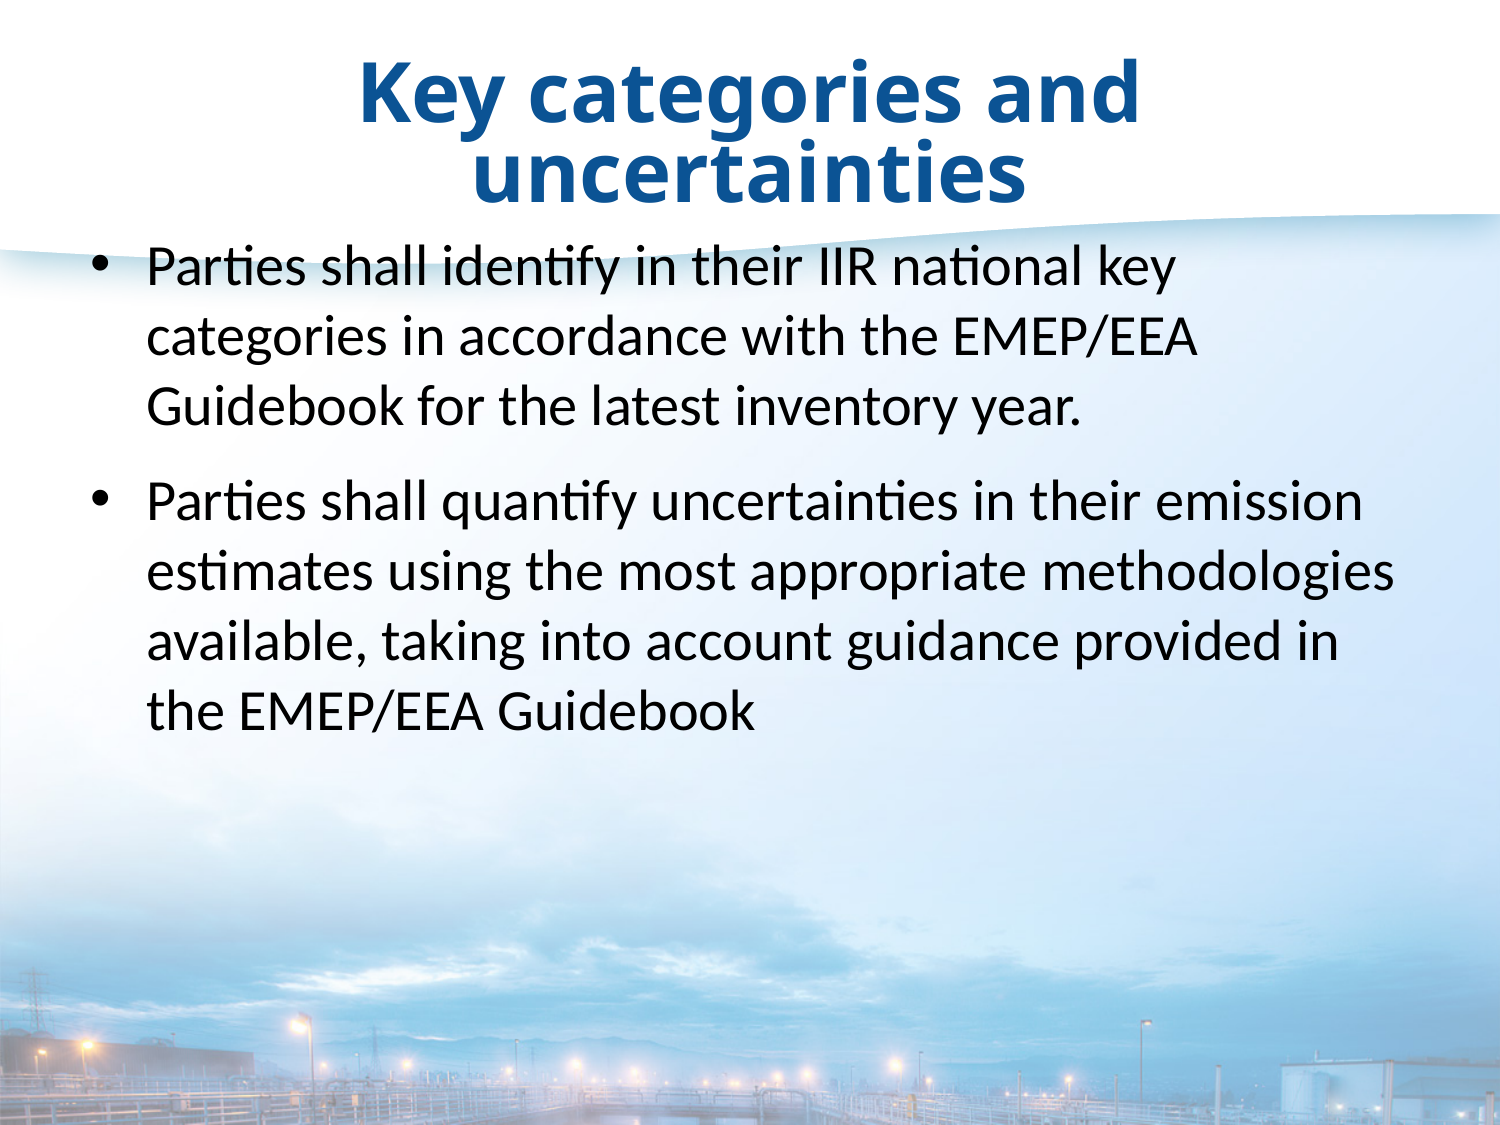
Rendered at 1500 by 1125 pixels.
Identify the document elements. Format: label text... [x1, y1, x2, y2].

title Key categories and uncertainties [75, 45, 1425, 219]
picture [0, 215, 1500, 1125]
list Parties shall identify in their IIR national key categories in accordance with the EMEP/EEA Guidebook for the latest inventory year. Parties shall quantify uncertainties in their emission estimates using the most appropriate methodologies available, taking into account guidance provided in the EMEP/EEA Guidebook [75, 219, 1425, 1035]
